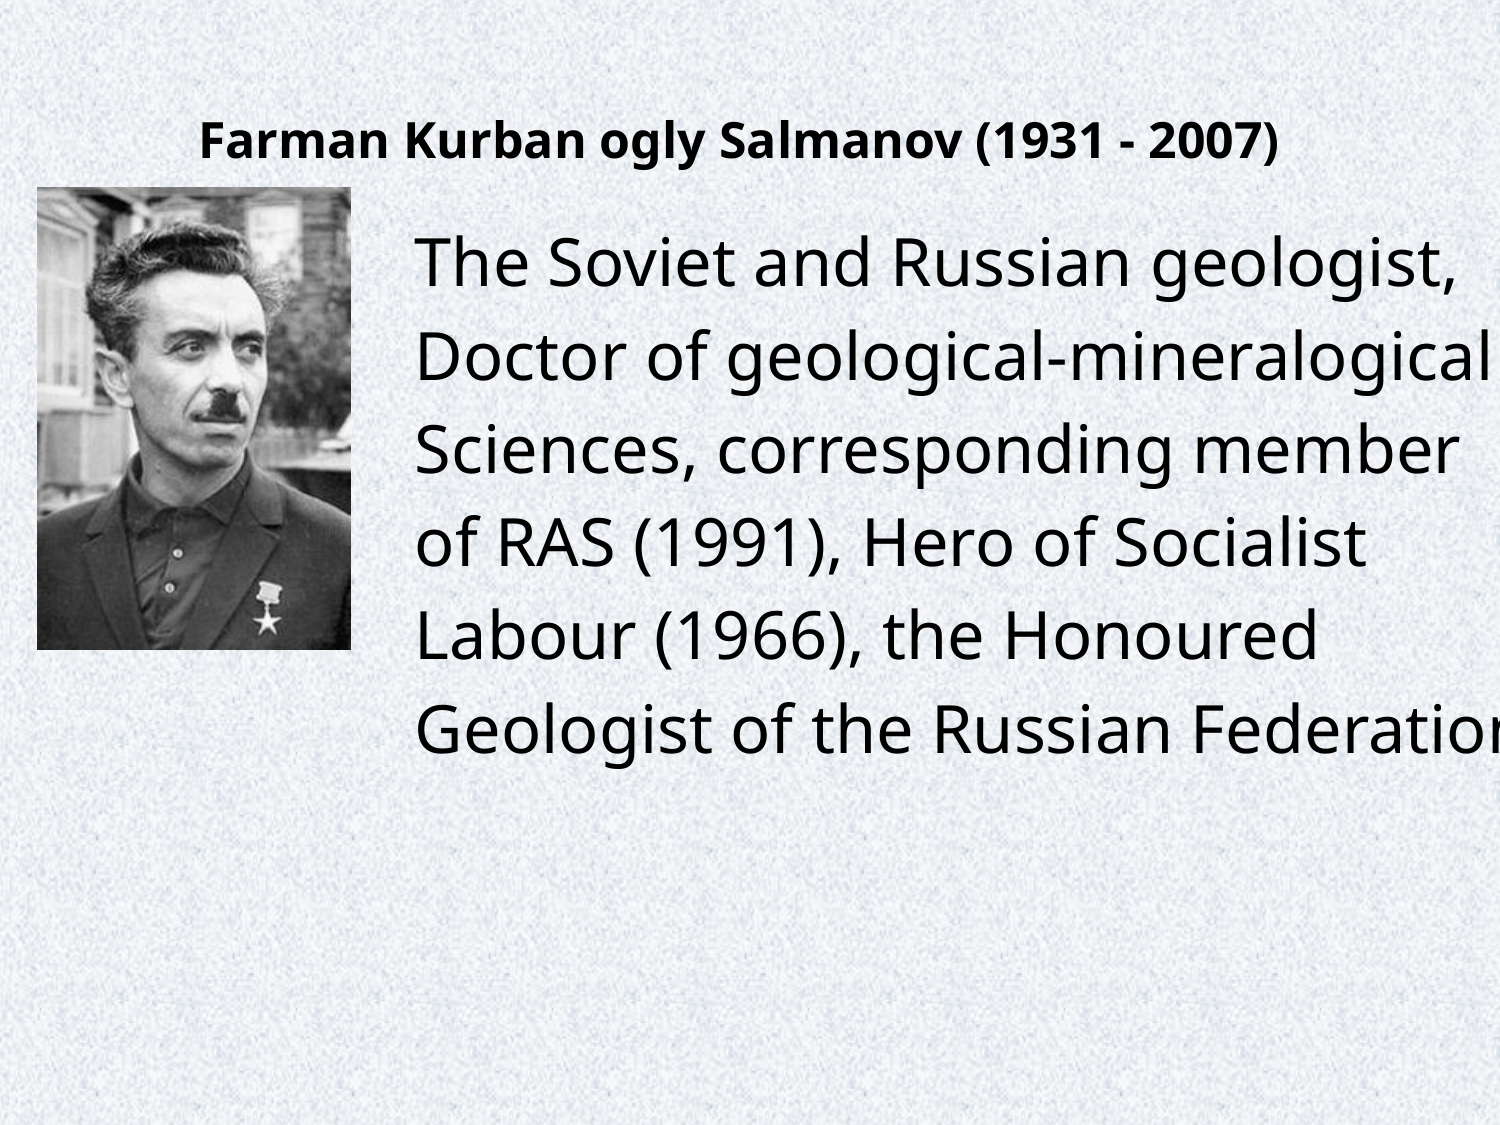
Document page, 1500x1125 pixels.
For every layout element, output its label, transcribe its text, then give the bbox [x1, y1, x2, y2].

list The Soviet and Russian geologist, Doctor of geological-mineralogical Sciences, corresponding member of RAS (1991), Hero of Socialist Labour (1966), the Honoured Geologist of the Russian Federation. [399, 212, 1500, 888]
title Farman Kurban ogly Salmanov (1931 - 2007) [74, 62, 1426, 188]
picture [37, 187, 352, 651]
